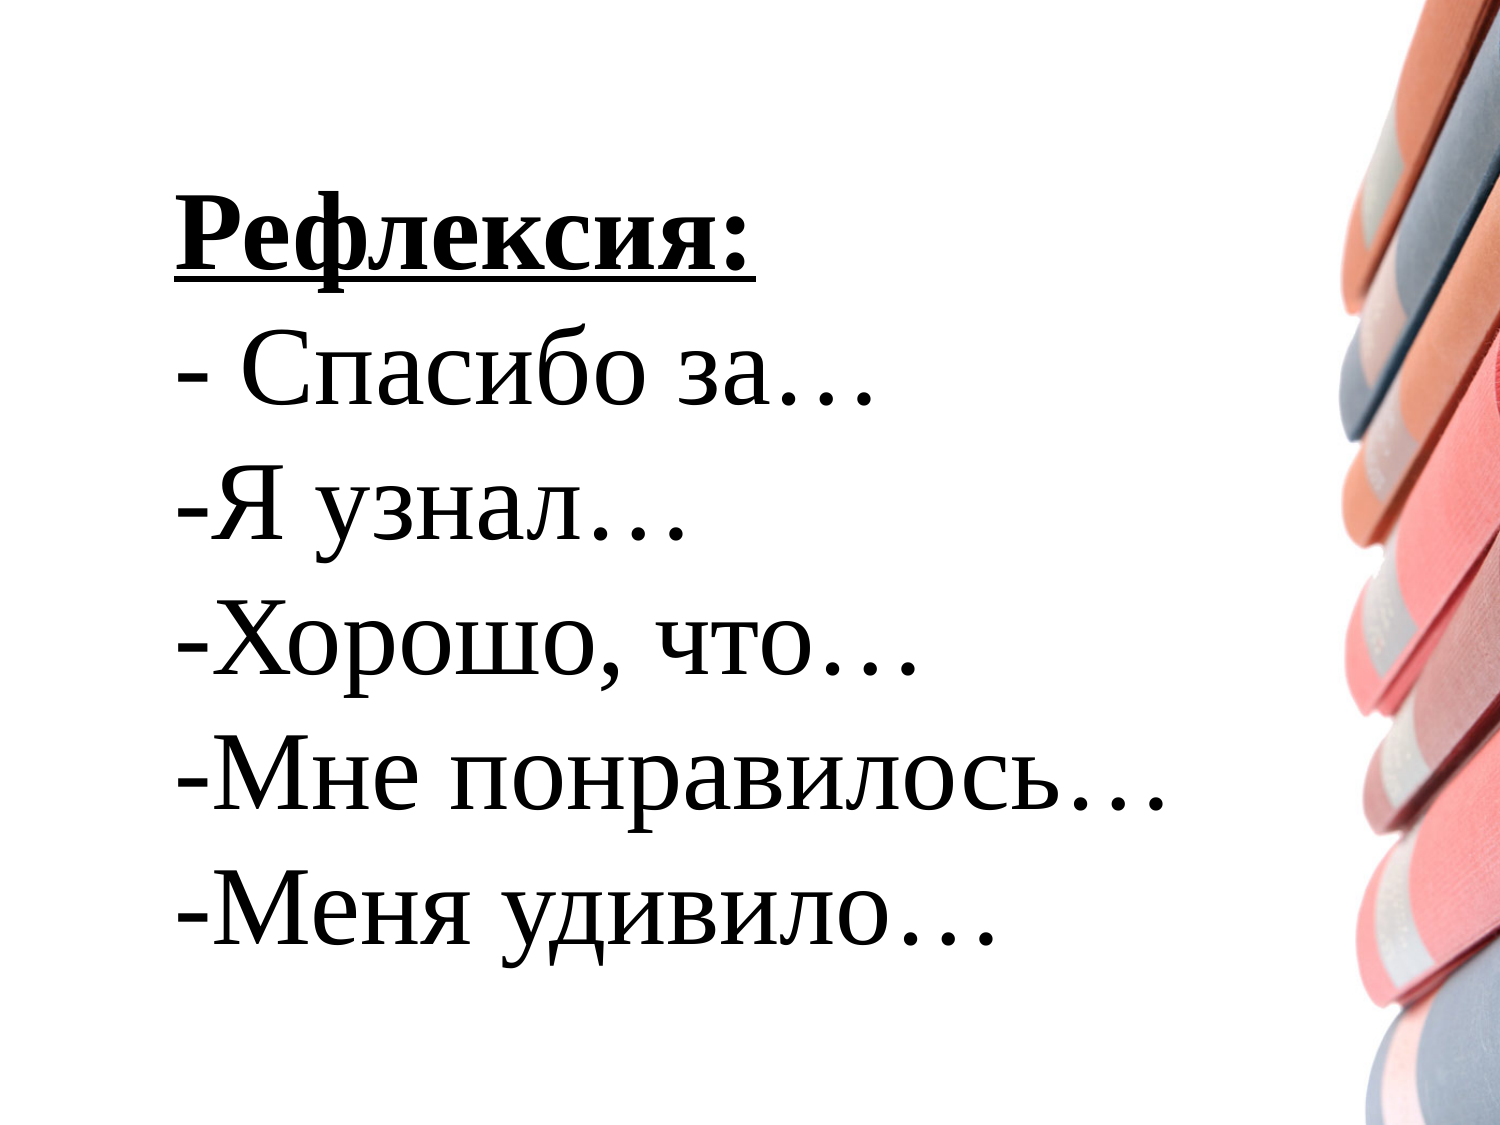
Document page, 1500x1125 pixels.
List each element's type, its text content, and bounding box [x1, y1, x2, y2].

picture [0, 0, 1500, 1125]
text_box Рефлексия: - Спасибо за… -Я узнал… -Хорошо, что… -Мне понравилось… -Меня удивило… [159, 149, 1317, 975]
